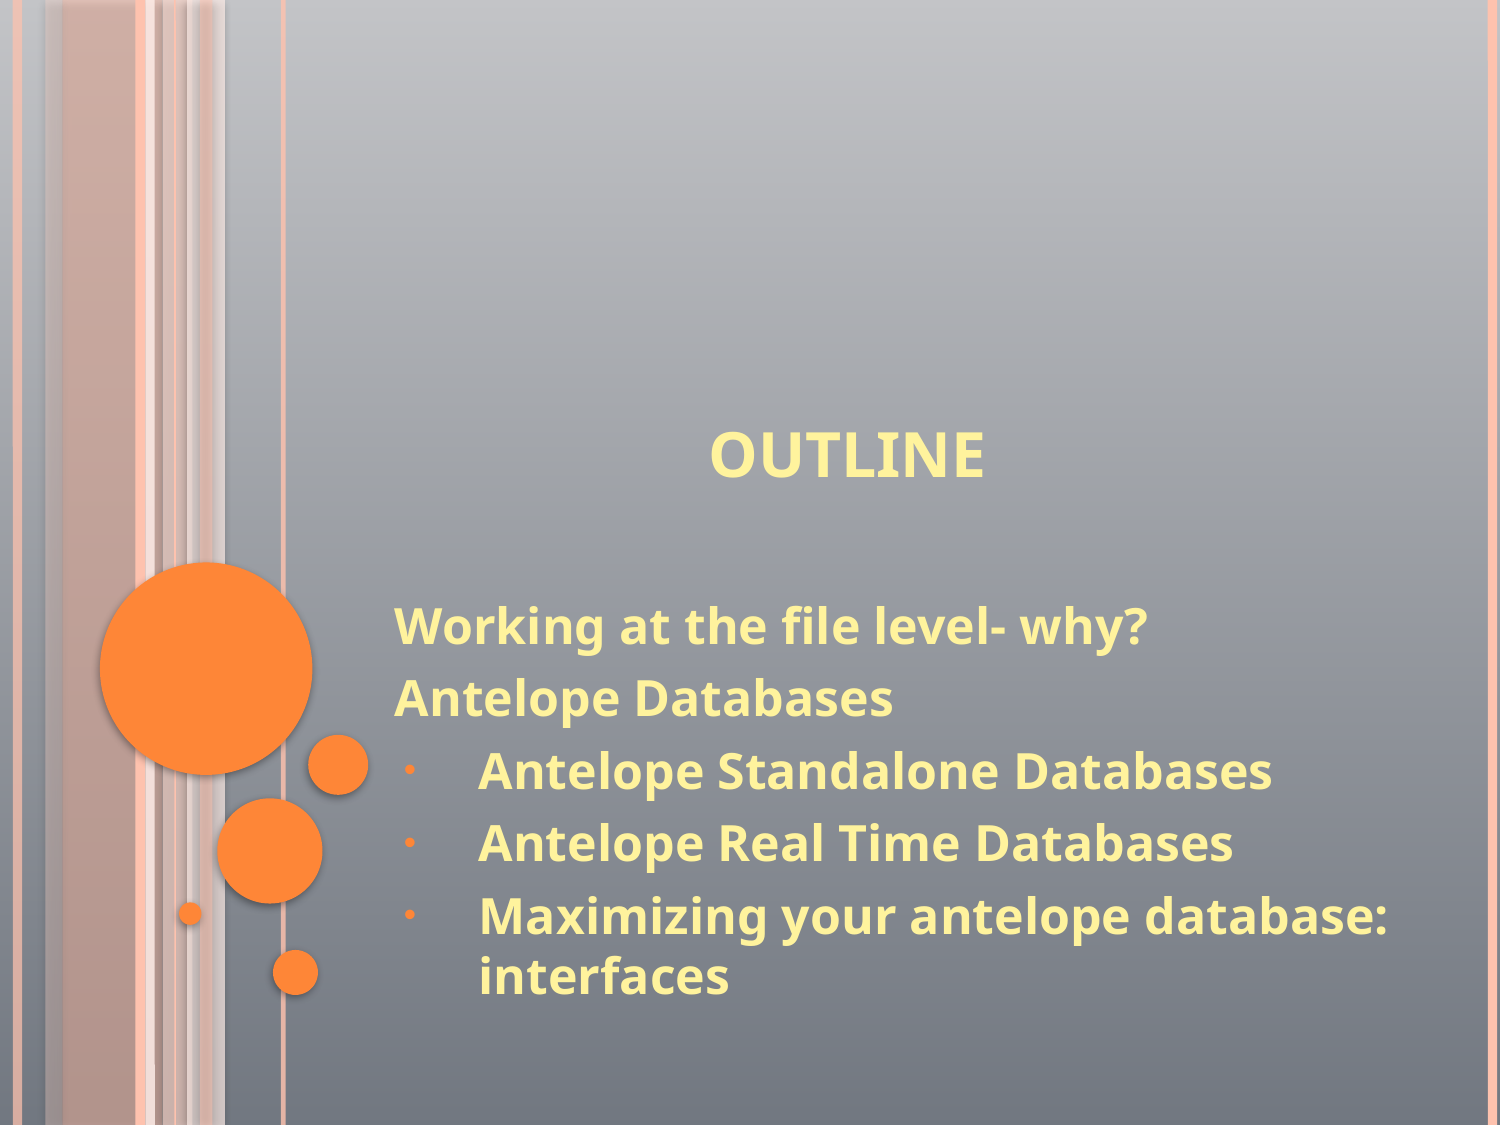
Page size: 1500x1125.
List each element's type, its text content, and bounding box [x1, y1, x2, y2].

title Outline [472, 386, 1223, 498]
list Working at the file level- why? Antelope Databases Antelope Standalone Databases Antelope Real Time Databases Maximizing your antelope database: interfaces [380, 586, 1452, 1014]
